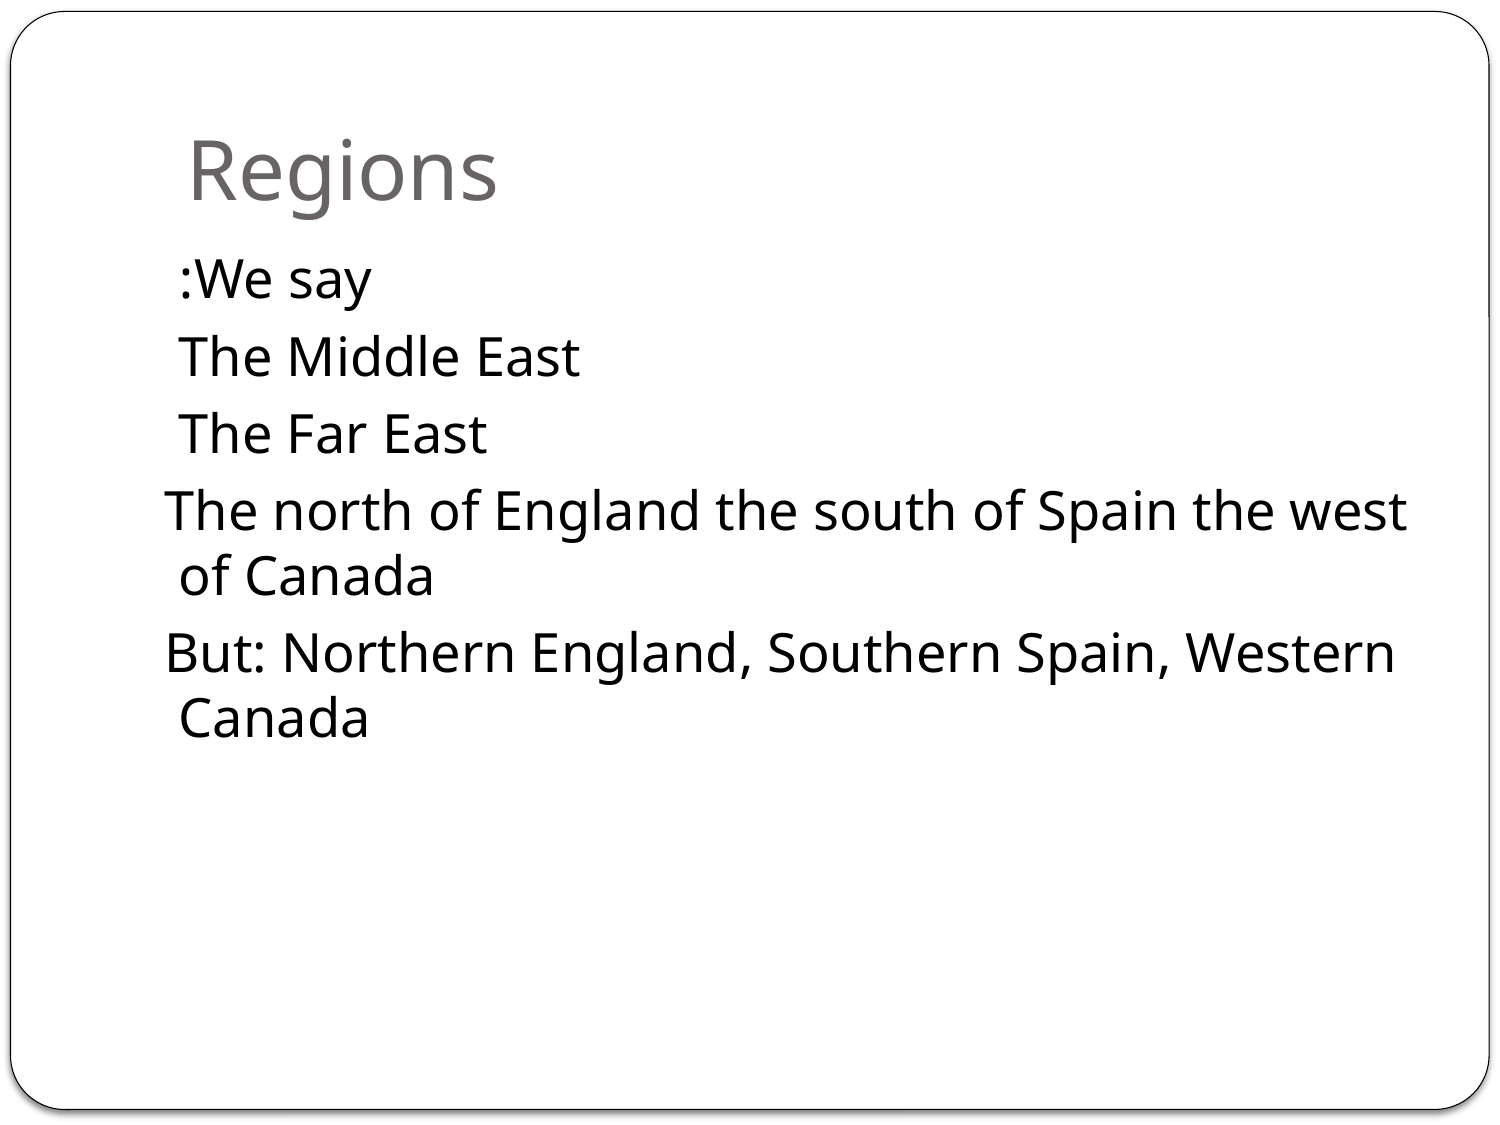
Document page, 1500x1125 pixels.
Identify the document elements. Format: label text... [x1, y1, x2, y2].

list We say: The Middle East The Far East The north of England the south of Spain the west of Canada But: Northern England, Southern Spain, Western Canada [150, 237, 1425, 988]
title Regions [150, 45, 1425, 233]
